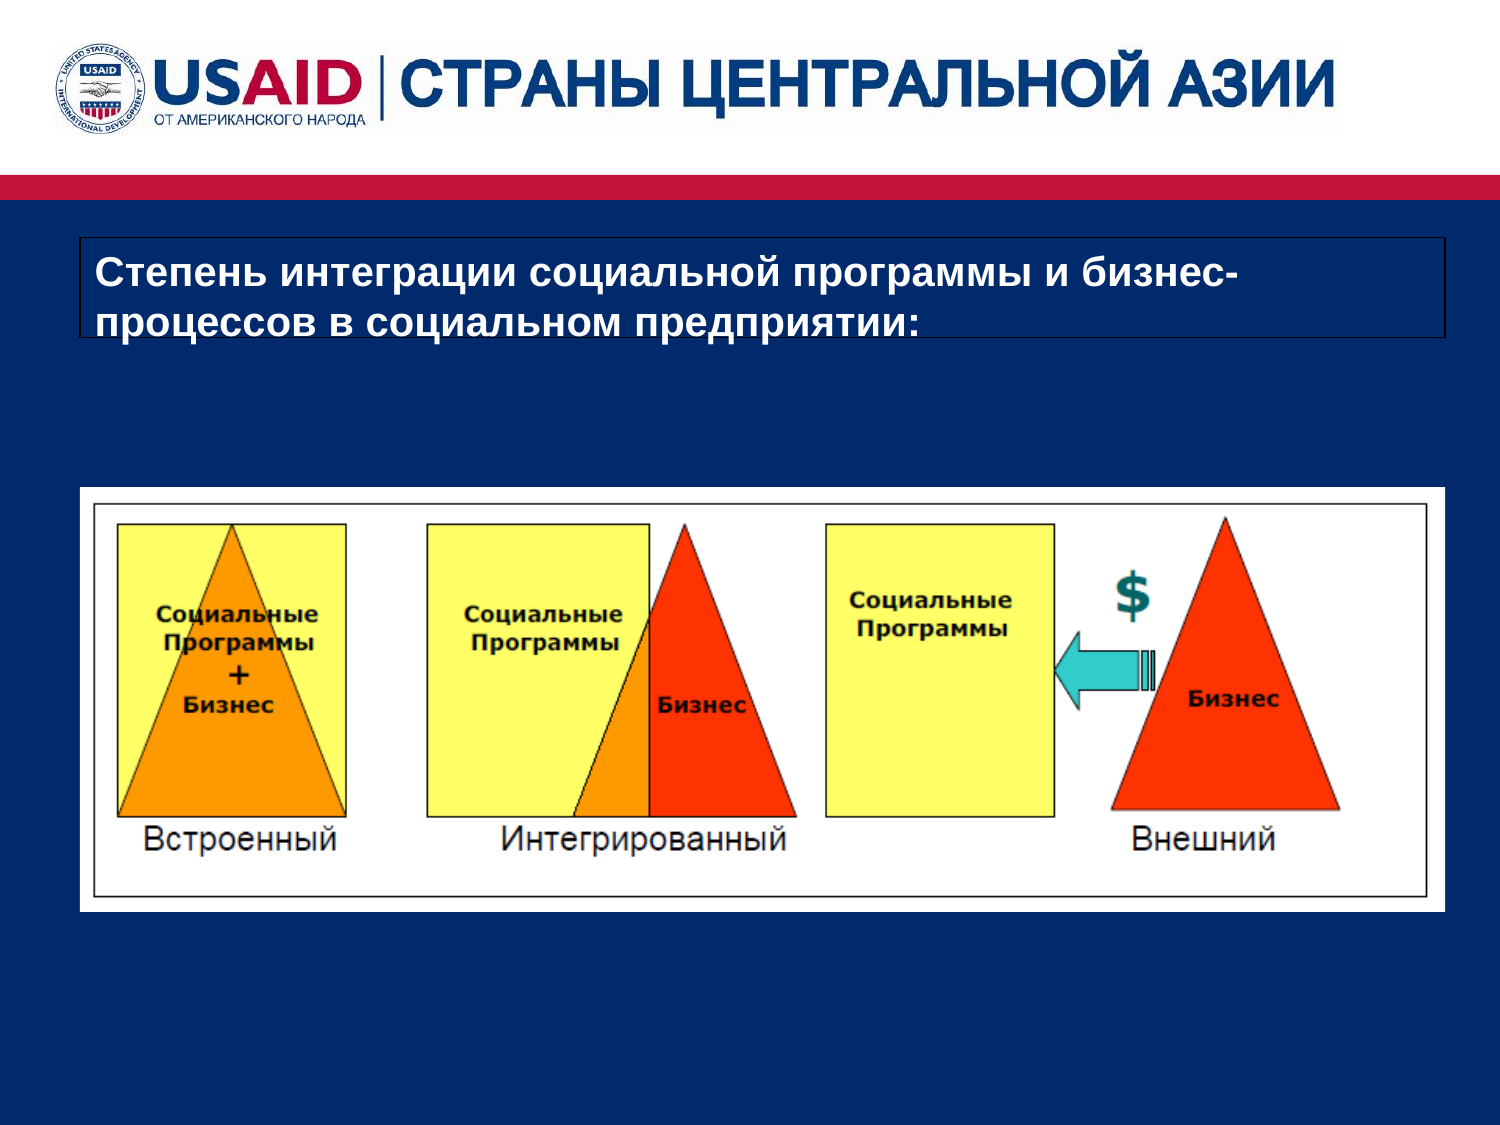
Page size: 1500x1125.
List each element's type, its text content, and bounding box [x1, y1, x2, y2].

picture [55, 43, 1338, 134]
text_box [24, 200, 1500, 1125]
text_box Степень интеграции социальной программы и бизнес-процессов в социальном предприятии: [79, 237, 1445, 338]
picture [79, 487, 1446, 912]
